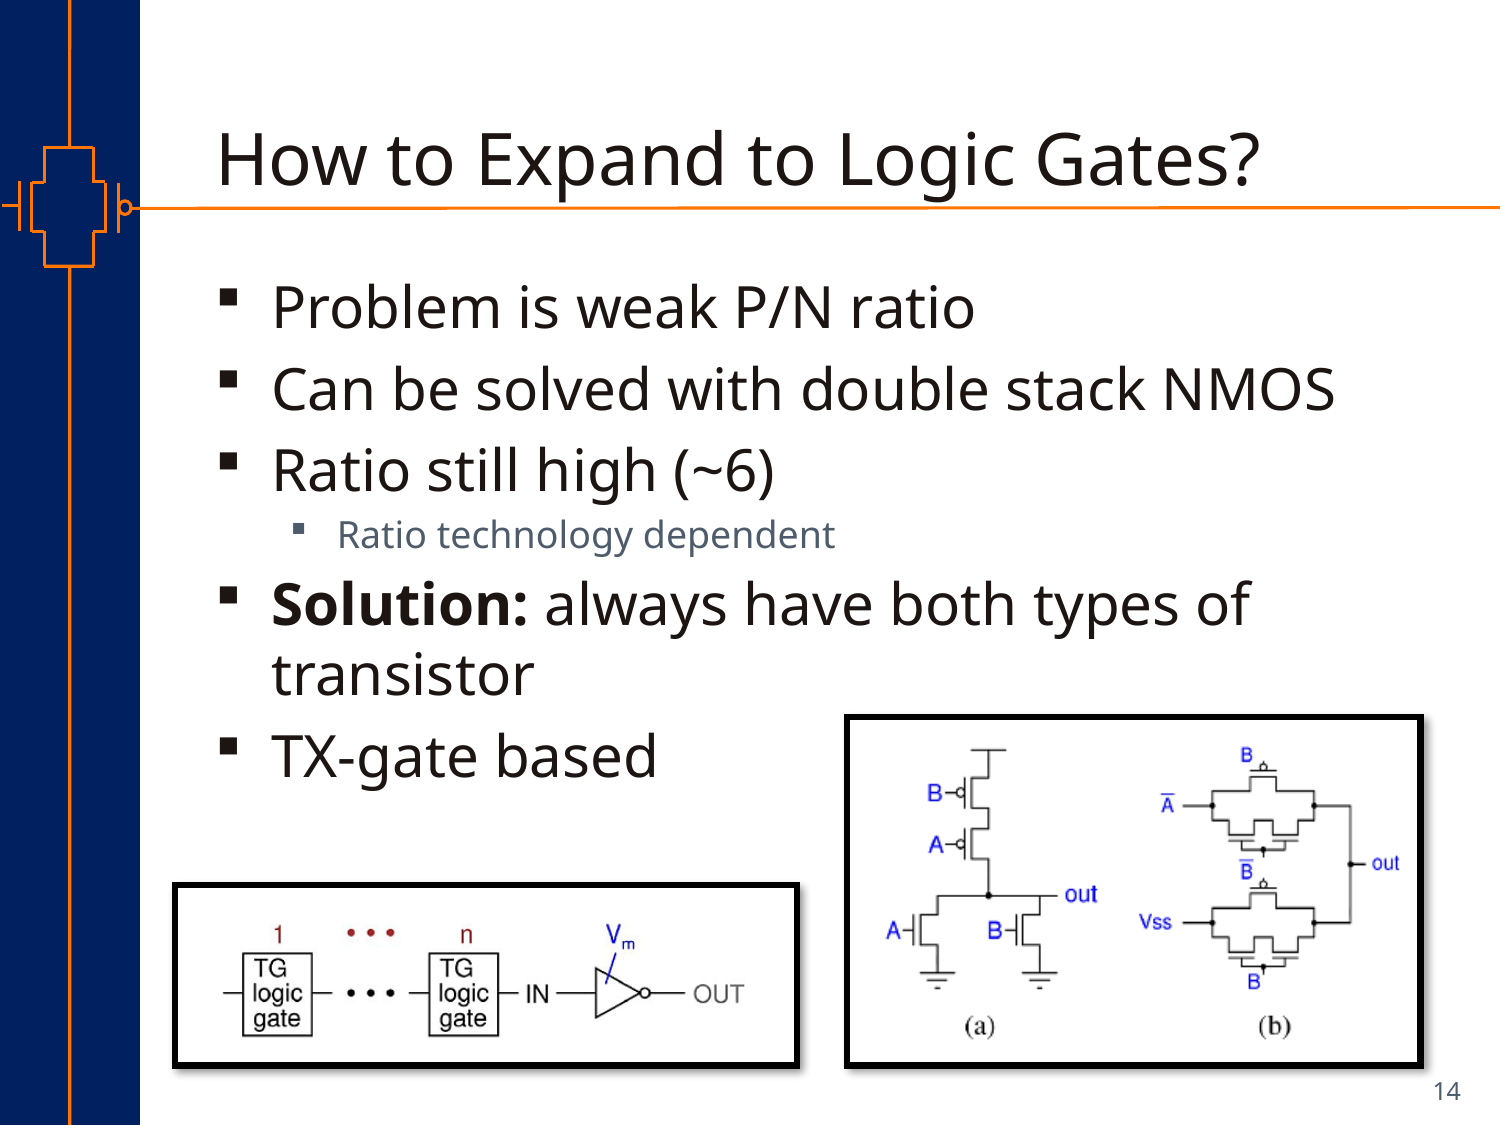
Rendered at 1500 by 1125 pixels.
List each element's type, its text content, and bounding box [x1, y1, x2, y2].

title How to Expand to Logic Gates? [200, 37, 1388, 208]
list Problem is weak P/N ratio Can be solved with double stack NMOS Ratio still high (~6) Ratio technology dependent Solution: always have both types of transistor TX-gate based [200, 262, 1425, 988]
slide_number 14 [1417, 1062, 1488, 1123]
picture [850, 719, 1418, 1063]
picture [177, 888, 794, 1063]
